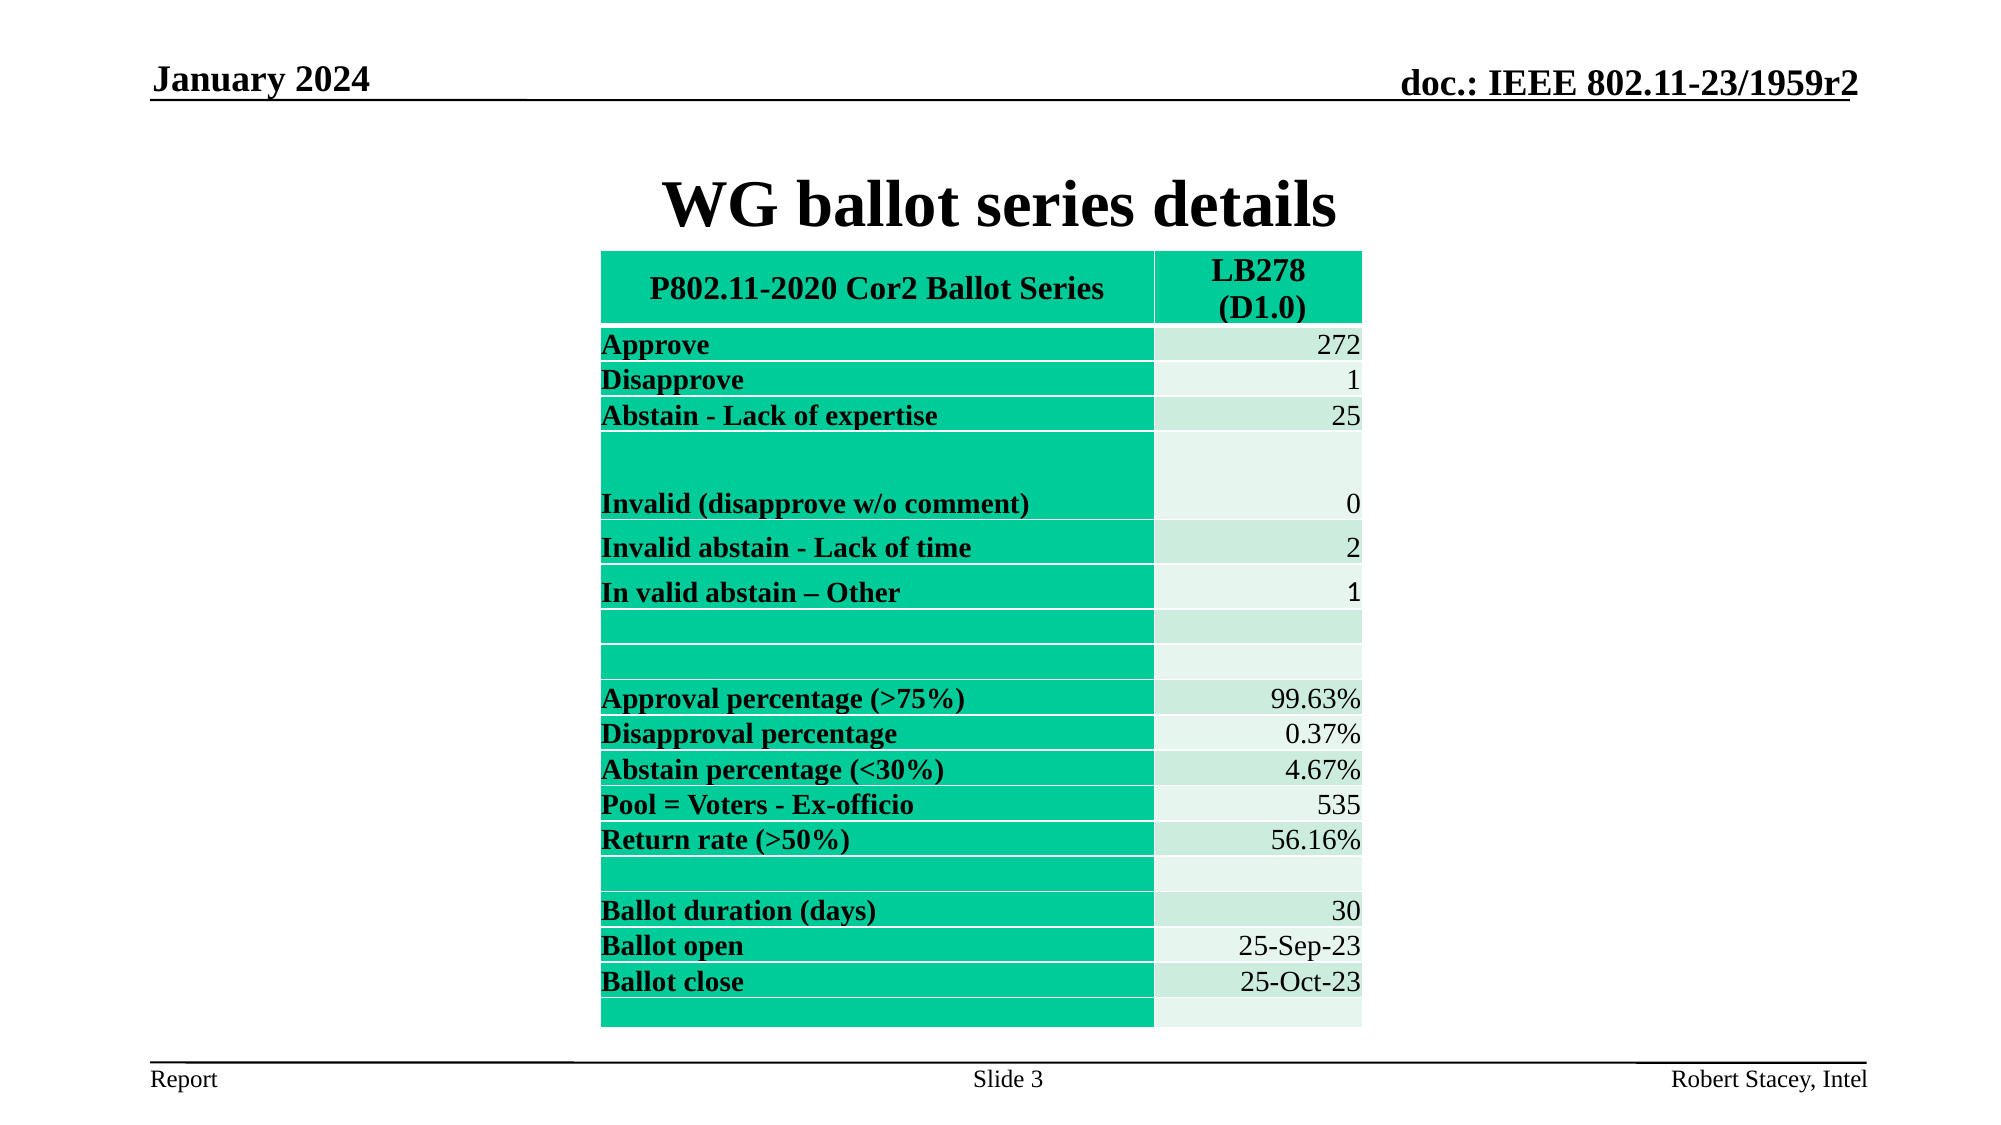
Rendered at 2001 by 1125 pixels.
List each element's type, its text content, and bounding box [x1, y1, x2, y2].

table_cell [1155, 857, 1362, 891]
table_cell In valid abstain – Other [601, 565, 1154, 608]
table_cell 0 [1155, 432, 1362, 519]
table_cell 272 [1155, 328, 1362, 360]
table_cell Ballot open [601, 928, 1154, 961]
table_cell Ballot close [601, 963, 1154, 997]
table_cell 1 [1155, 362, 1362, 395]
table_cell 25-Oct-23 [1155, 963, 1362, 997]
table_cell Abstain percentage (<30%) [601, 751, 1154, 785]
table_cell 4.67% [1155, 751, 1362, 785]
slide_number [152, 54, 563, 100]
table_cell Disapproval percentage [601, 716, 1154, 749]
table_cell 56.16% [1155, 822, 1362, 855]
table_cell Ballot duration (days) [601, 892, 1154, 926]
table_cell [601, 998, 1154, 1027]
table_cell 535 [1155, 786, 1362, 820]
table_header P802.11-2020 Cor2 Ballot Series [601, 251, 1154, 323]
table_cell 0.37% [1155, 716, 1362, 749]
table_cell Return rate (>50%) [601, 822, 1154, 855]
table_cell 1 [1155, 565, 1362, 608]
table_cell [601, 857, 1154, 891]
table_cell 30 [1155, 892, 1362, 926]
table_cell [1155, 645, 1362, 679]
table_cell Approval percentage (>75%) [601, 680, 1154, 714]
table_cell 2 [1155, 520, 1362, 563]
table_cell Invalid (disapprove w/o comment) [601, 432, 1154, 519]
table_cell [1155, 998, 1362, 1027]
title WG ballot series details [149, 112, 1850, 288]
table_cell 99.63% [1155, 680, 1362, 714]
table_cell Disapprove [601, 362, 1154, 395]
table_cell [1155, 610, 1362, 643]
table_cell [601, 645, 1154, 679]
table_cell 25-Sep-23 [1155, 928, 1362, 961]
slide_number Slide 3 [950, 1061, 1067, 1123]
table_cell 25 [1155, 397, 1362, 430]
table_cell Pool = Voters - Ex-officio [601, 786, 1154, 820]
table_cell Approve [601, 328, 1154, 360]
table_cell Abstain - Lack of expertise [601, 397, 1154, 430]
table_header LB278 (D1.0) [1155, 251, 1362, 323]
footer Robert Stacey, Intel [1171, 1061, 1869, 1093]
table_cell Invalid abstain - Lack of time [601, 520, 1154, 563]
table_cell [601, 610, 1154, 643]
